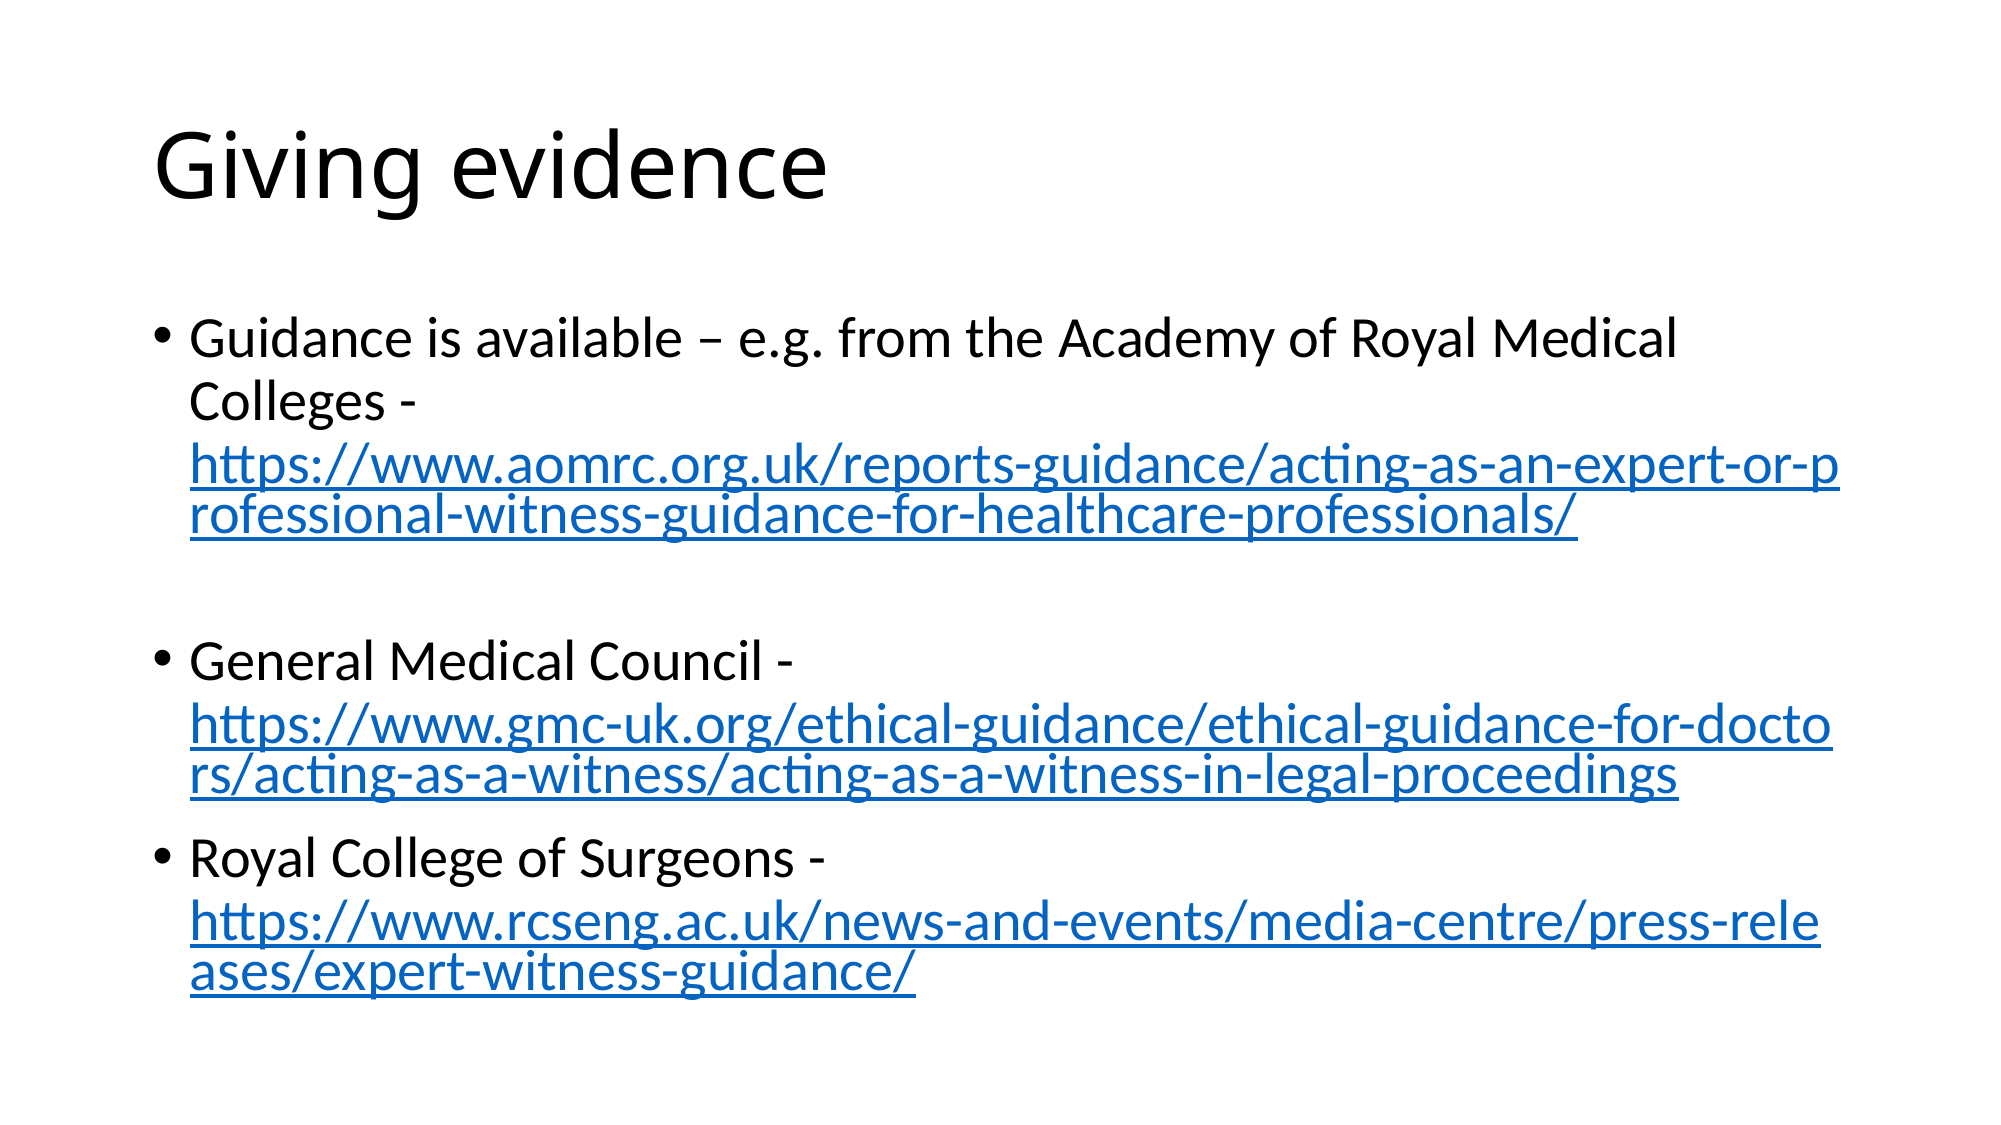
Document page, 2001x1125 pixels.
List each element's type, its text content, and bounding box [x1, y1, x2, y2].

list Guidance is available – e.g. from the Academy of Royal Medical Colleges - https://www.aomrc.org.uk/reports-guidance/acting-as-an-expert-or-professional-witness-guidance-for-healthcare-professionals/ General Medical Council - https://www.gmc-uk.org/ethical-guidance/ethical-guidance-for-doctors/acting-as-a-witness/acting-as-a-witness-in-legal-proceedings Royal College of Surgeons - https://www.rcseng.ac.uk/news-and-events/media-centre/press-releases/expert-witness-guidance/ [137, 299, 1863, 1014]
title Giving evidence [137, 59, 1863, 278]
